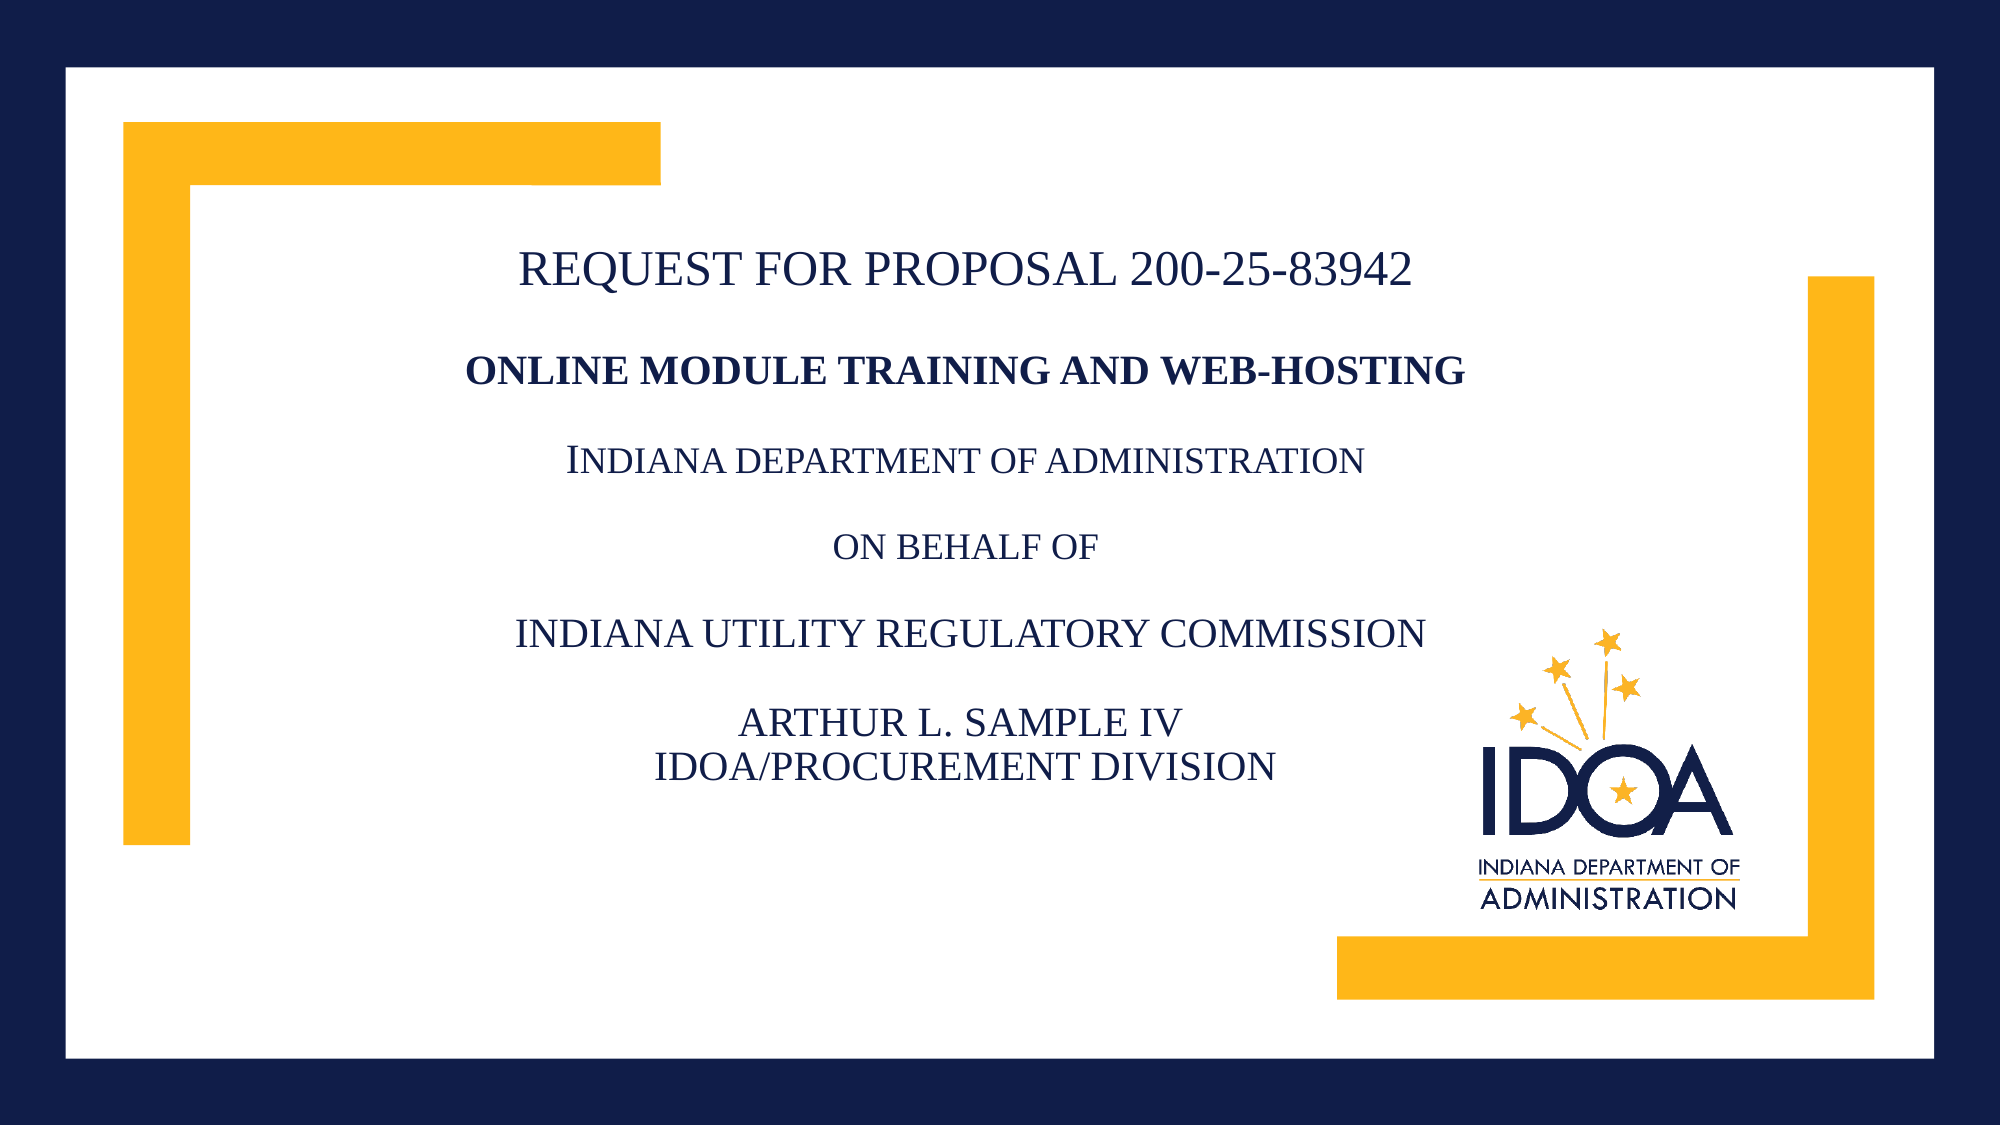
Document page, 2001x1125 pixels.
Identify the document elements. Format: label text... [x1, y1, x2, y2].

picture [1412, 599, 1800, 987]
title Request for Proposal 200-25-83942 Online Module Training and Web-Hosting Indiana Department of Administration On Behalf Of Indiana Utility Regulatory Commission Arthur L. Sample IV IDOA/Procurement Division [303, 92, 1628, 798]
